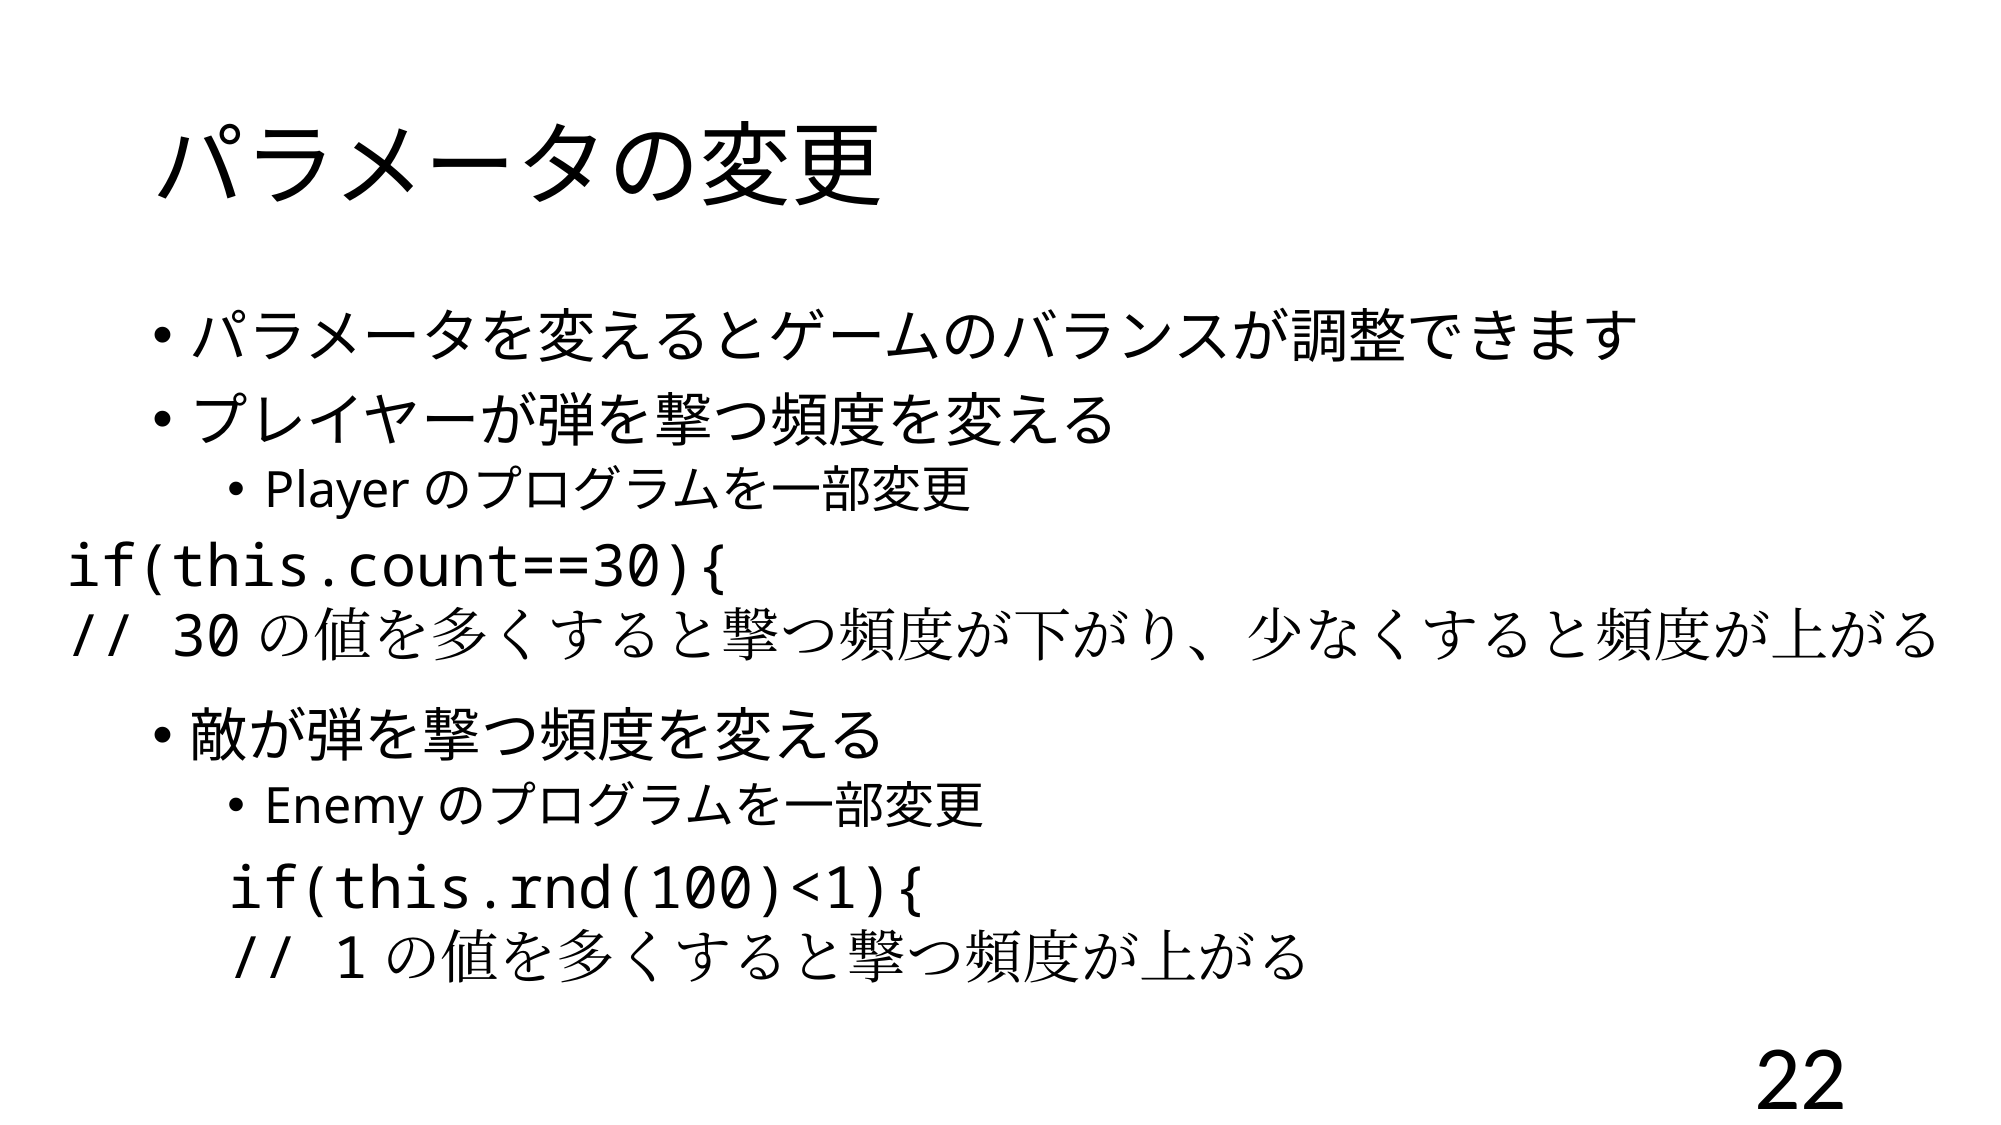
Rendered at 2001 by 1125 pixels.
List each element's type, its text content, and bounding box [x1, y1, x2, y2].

list パラメータを変えるとゲームのバランスが調整できます プレイヤーが弾を撃つ頻度を変える Playerのプログラムを一部変更 敵が弾を撃つ頻度を変える Enemyのプログラムを一部変更 [137, 299, 1863, 521]
slide_number 22 [1412, 1042, 1863, 1103]
text_box if(this.rnd(100)<1){ // 1の値を多くすると撃つ頻度が上がる [213, 843, 1895, 998]
title パラメータの変更 [137, 59, 1863, 278]
list パラメータを変えるとゲームのバランスが調整できます プレイヤーが弾を撃つ頻度を変える Playerのプログラムを一部変更 敵が弾を撃つ頻度を変える Enemyのプログラムを一部変更 [137, 676, 1863, 1014]
text_box if(this.count==30){ // 30の値を多くすると撃つ頻度が下がり、少なくすると頻度が上がる [52, 521, 1965, 676]
